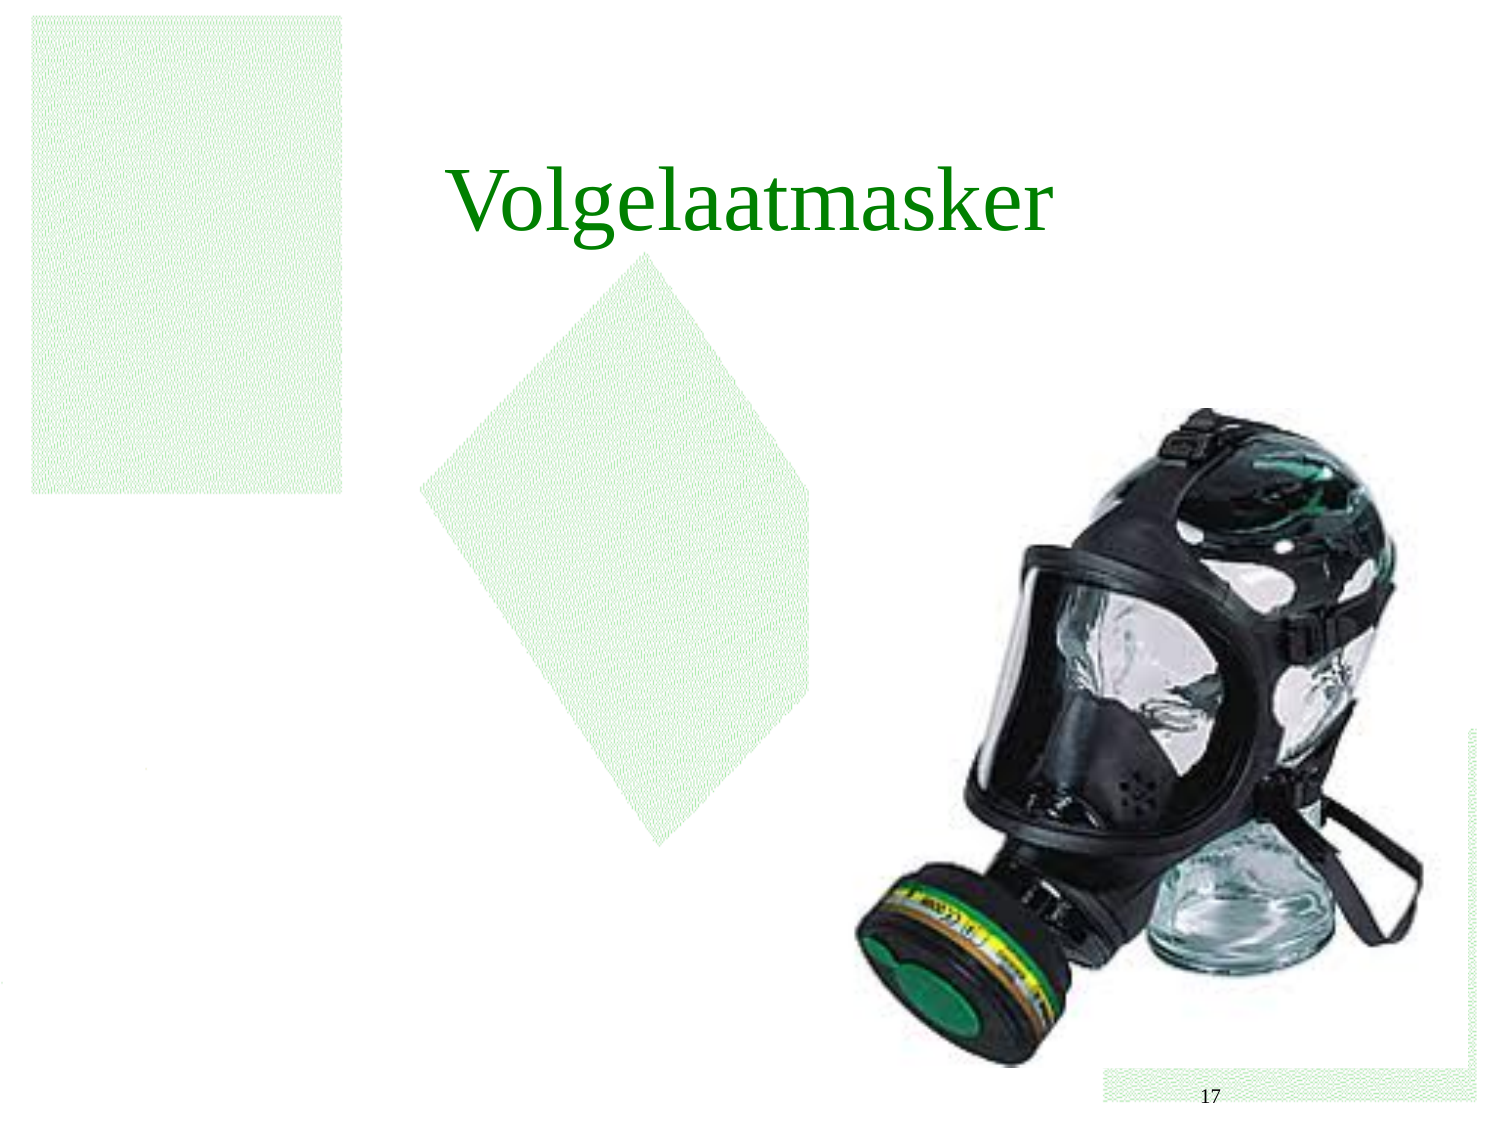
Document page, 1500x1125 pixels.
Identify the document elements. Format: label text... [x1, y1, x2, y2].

slide_number 17 [1074, 1076, 1388, 1101]
title Volgelaatmasker [112, 99, 1388, 288]
picture [0, 0, 1500, 1125]
text_box [10, 0, 303, 189]
